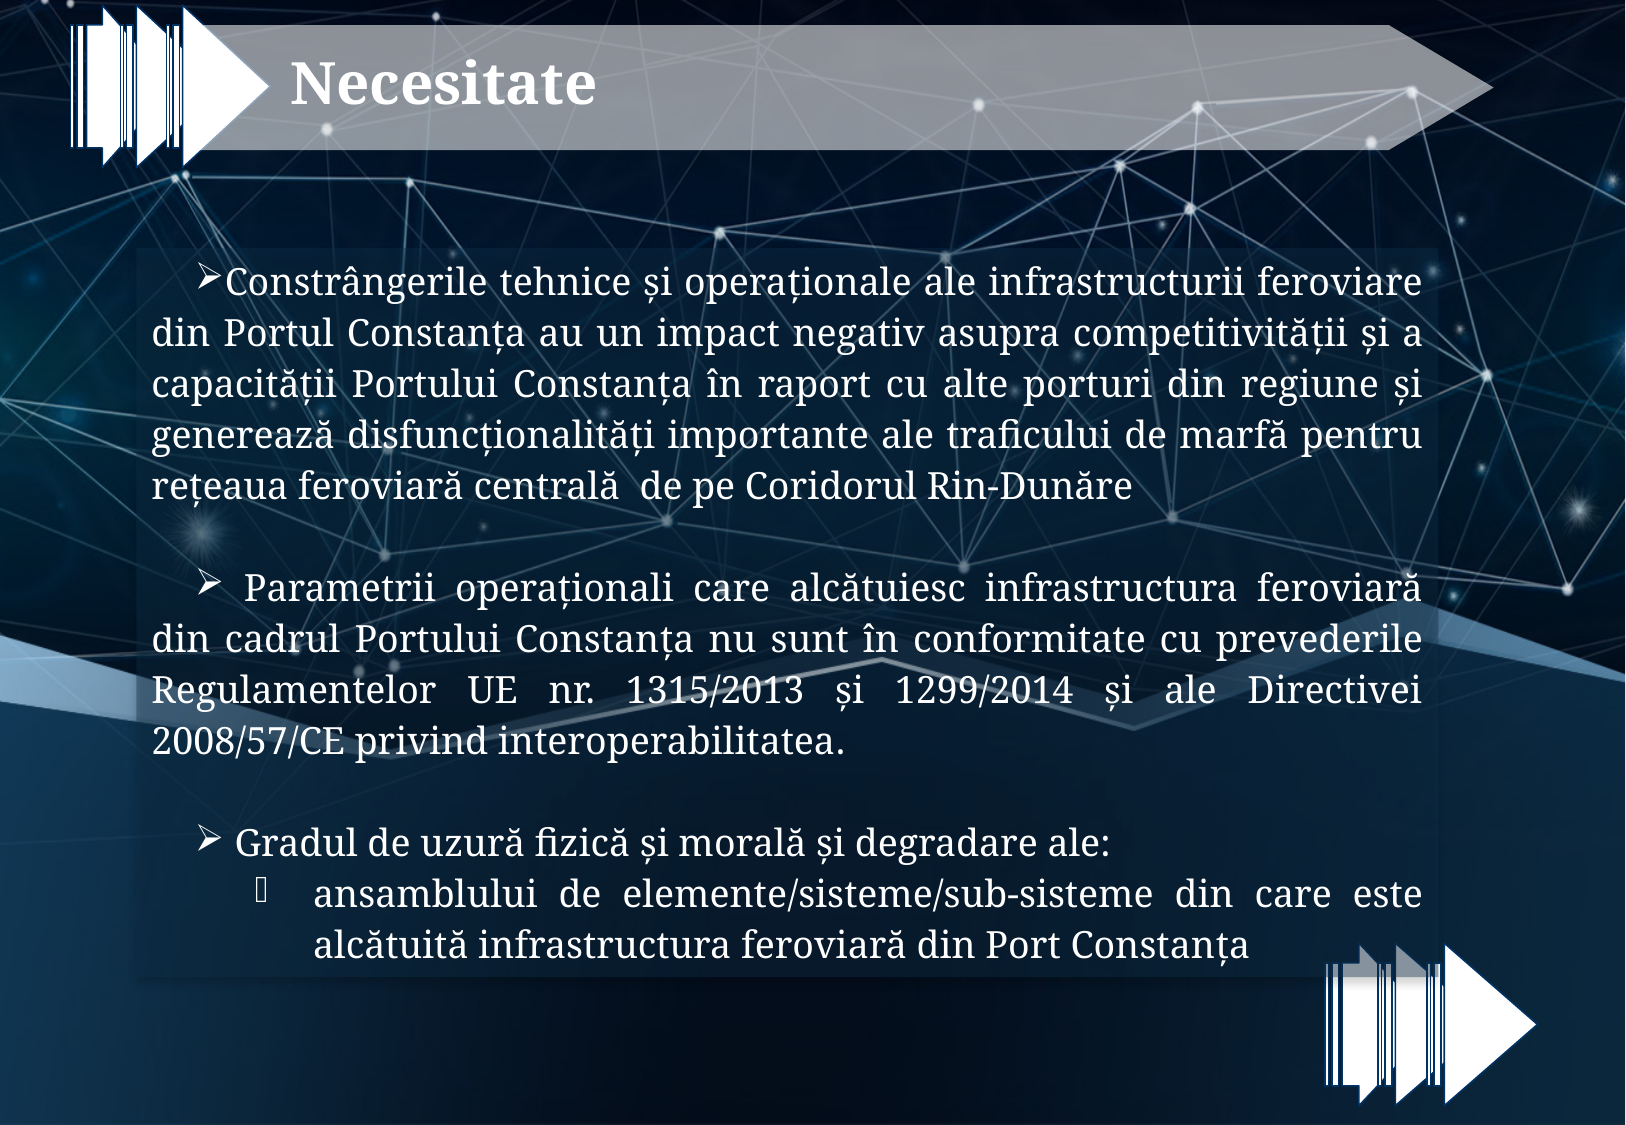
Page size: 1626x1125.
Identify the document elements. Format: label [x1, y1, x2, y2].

picture [18, 369, 24, 376]
text_box [70, 4, 1538, 1106]
picture [0, 0, 1626, 1125]
picture [62, 413, 70, 419]
